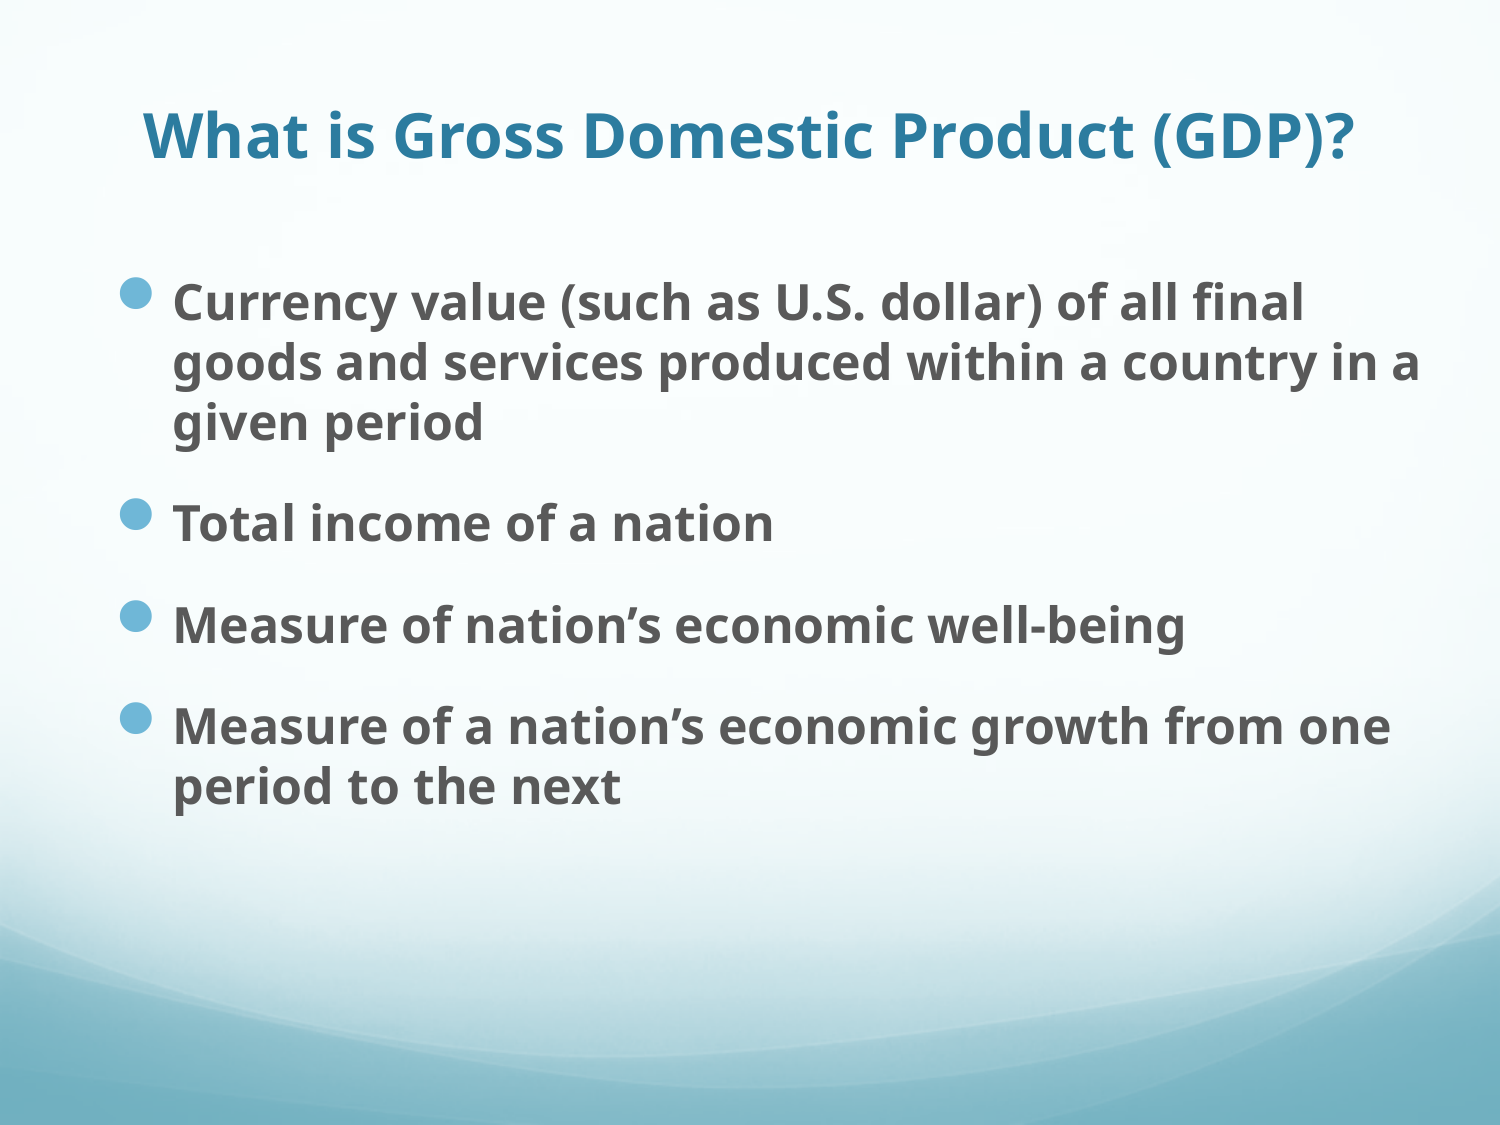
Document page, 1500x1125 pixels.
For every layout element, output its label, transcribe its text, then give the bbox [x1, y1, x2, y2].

title What is Gross Domestic Product (GDP)? [30, 50, 1469, 179]
list Currency value (such as U.S. dollar) of all final goods and services produced within a country in a given period Total income of a nation Measure of nation’s economic well-being Measure of a nation’s economic growth from one period to the next [100, 262, 1438, 1000]
